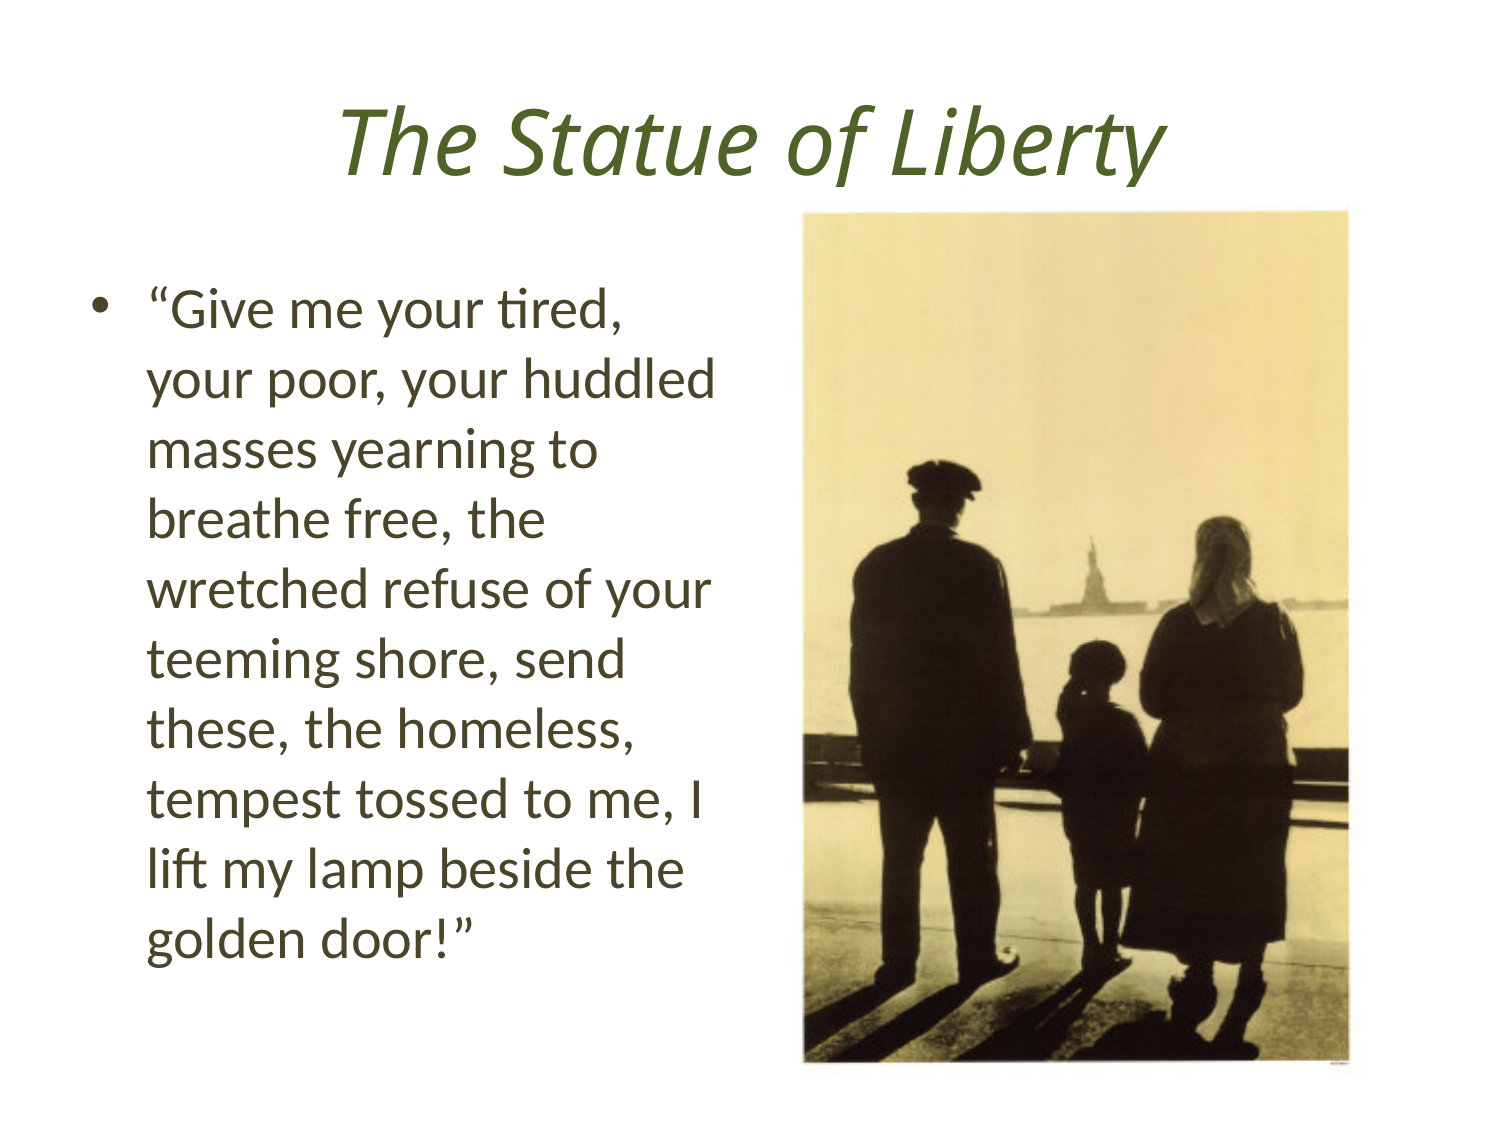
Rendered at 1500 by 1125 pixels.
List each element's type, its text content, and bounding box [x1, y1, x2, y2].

list “Give me your tired, your poor, your huddled masses yearning to breathe free, the wretched refuse of your teeming shore, send these, the homeless, tempest tossed to me, I lift my lamp beside the golden door!” [75, 262, 738, 1005]
title The Statue of Liberty [75, 45, 1425, 233]
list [787, 187, 1367, 1083]
